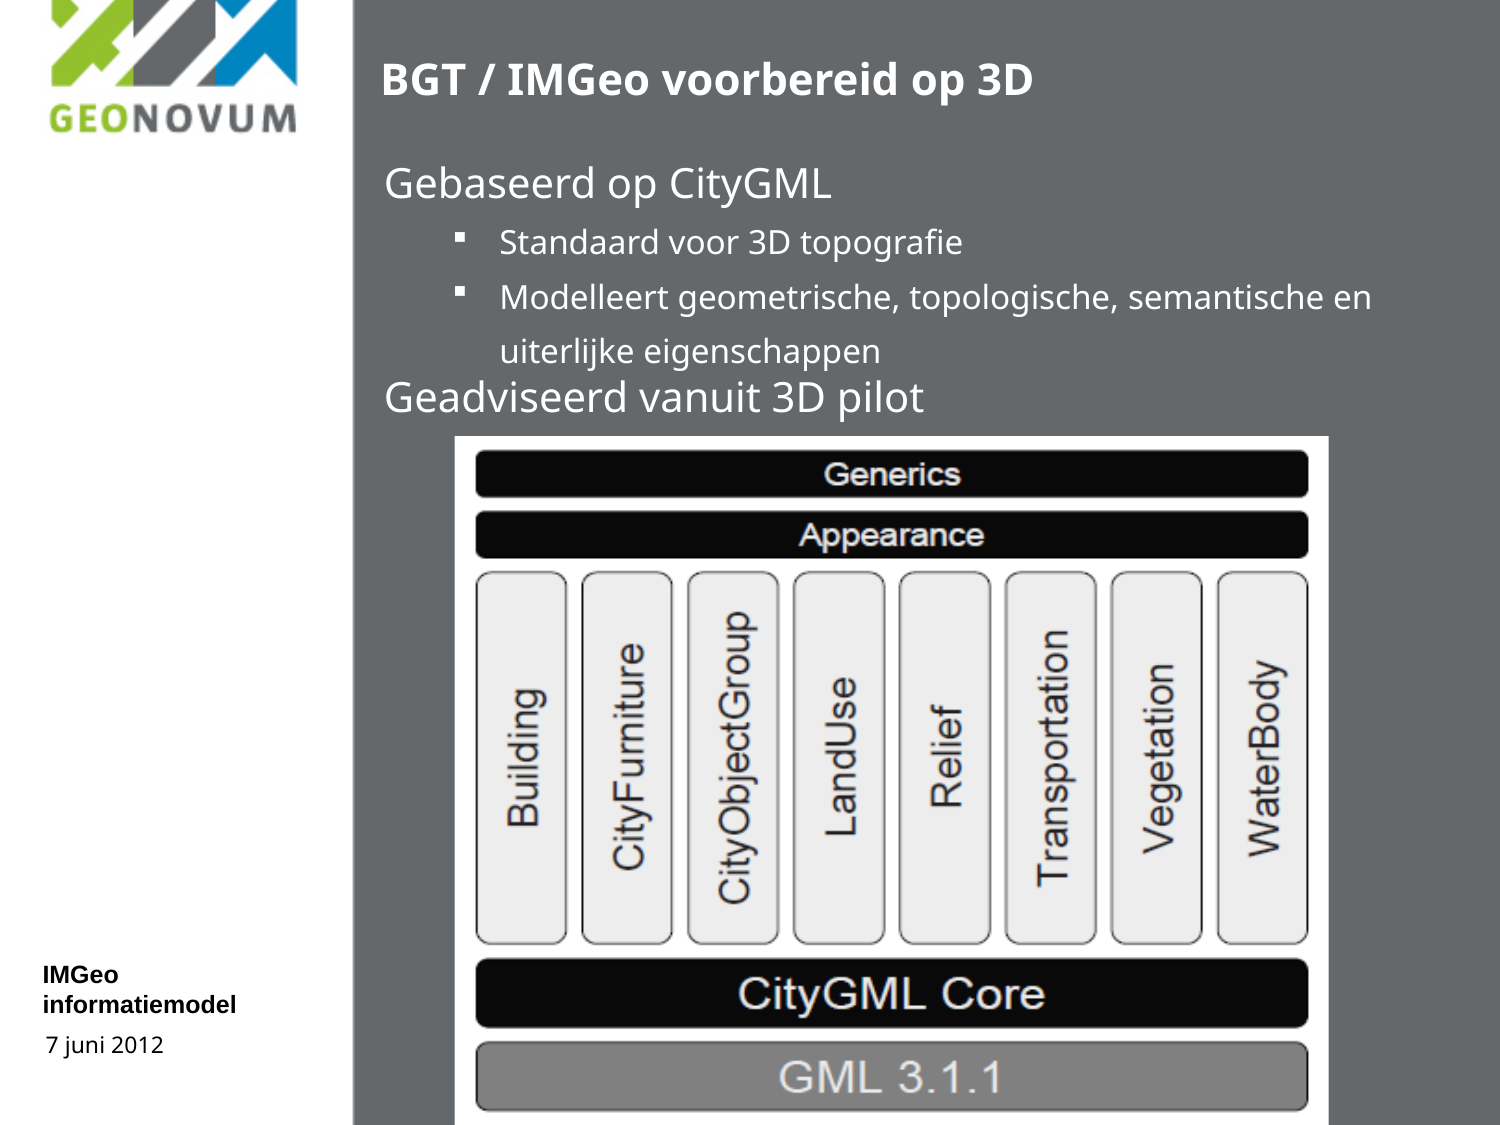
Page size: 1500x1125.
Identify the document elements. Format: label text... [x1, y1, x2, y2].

footer IMGeo informatiemodel [29, 952, 303, 1008]
list Gebaseerd op CityGML Standaard voor 3D topografie Modelleert geometrische, topologische, semantische en uiterlijke eigenschappen Geadviseerd vanuit 3D pilot [312, 148, 1407, 469]
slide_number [32, 1024, 306, 1103]
picture [0, 0, 1500, 1125]
title BGT / IMGeo voorbereid op 3D [364, 42, 1459, 114]
